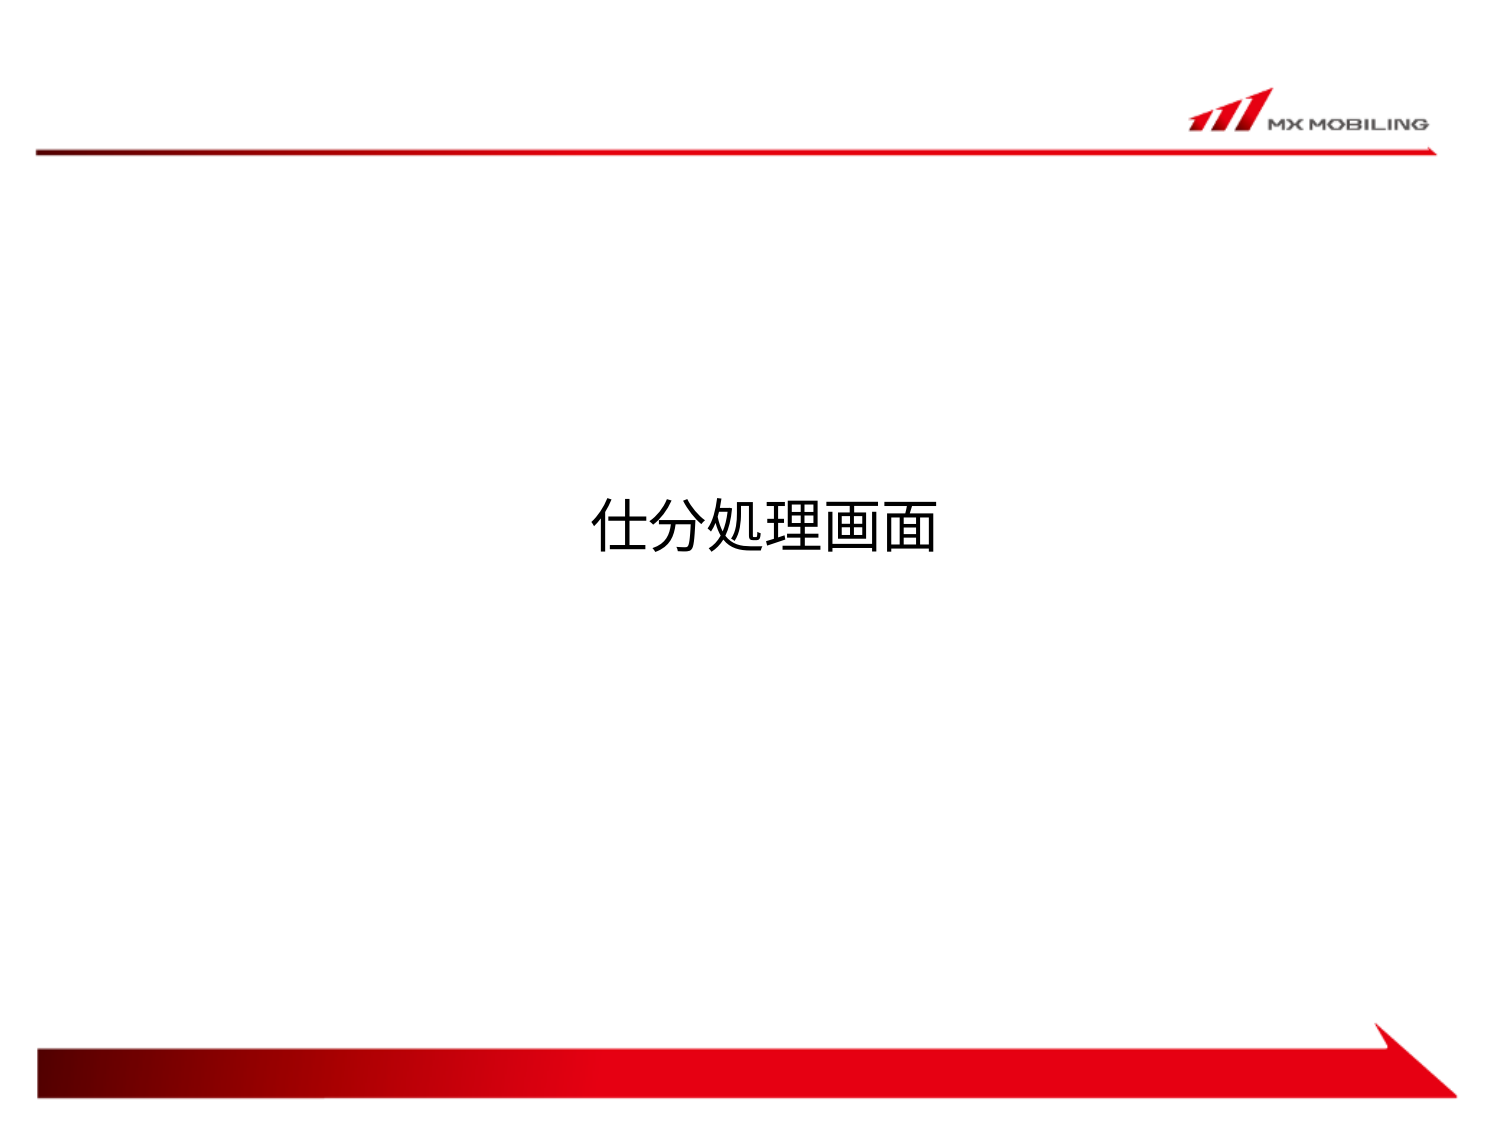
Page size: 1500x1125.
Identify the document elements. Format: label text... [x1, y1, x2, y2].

picture [0, 0, 1500, 1125]
title 仕分処理画面 [64, 479, 1465, 569]
